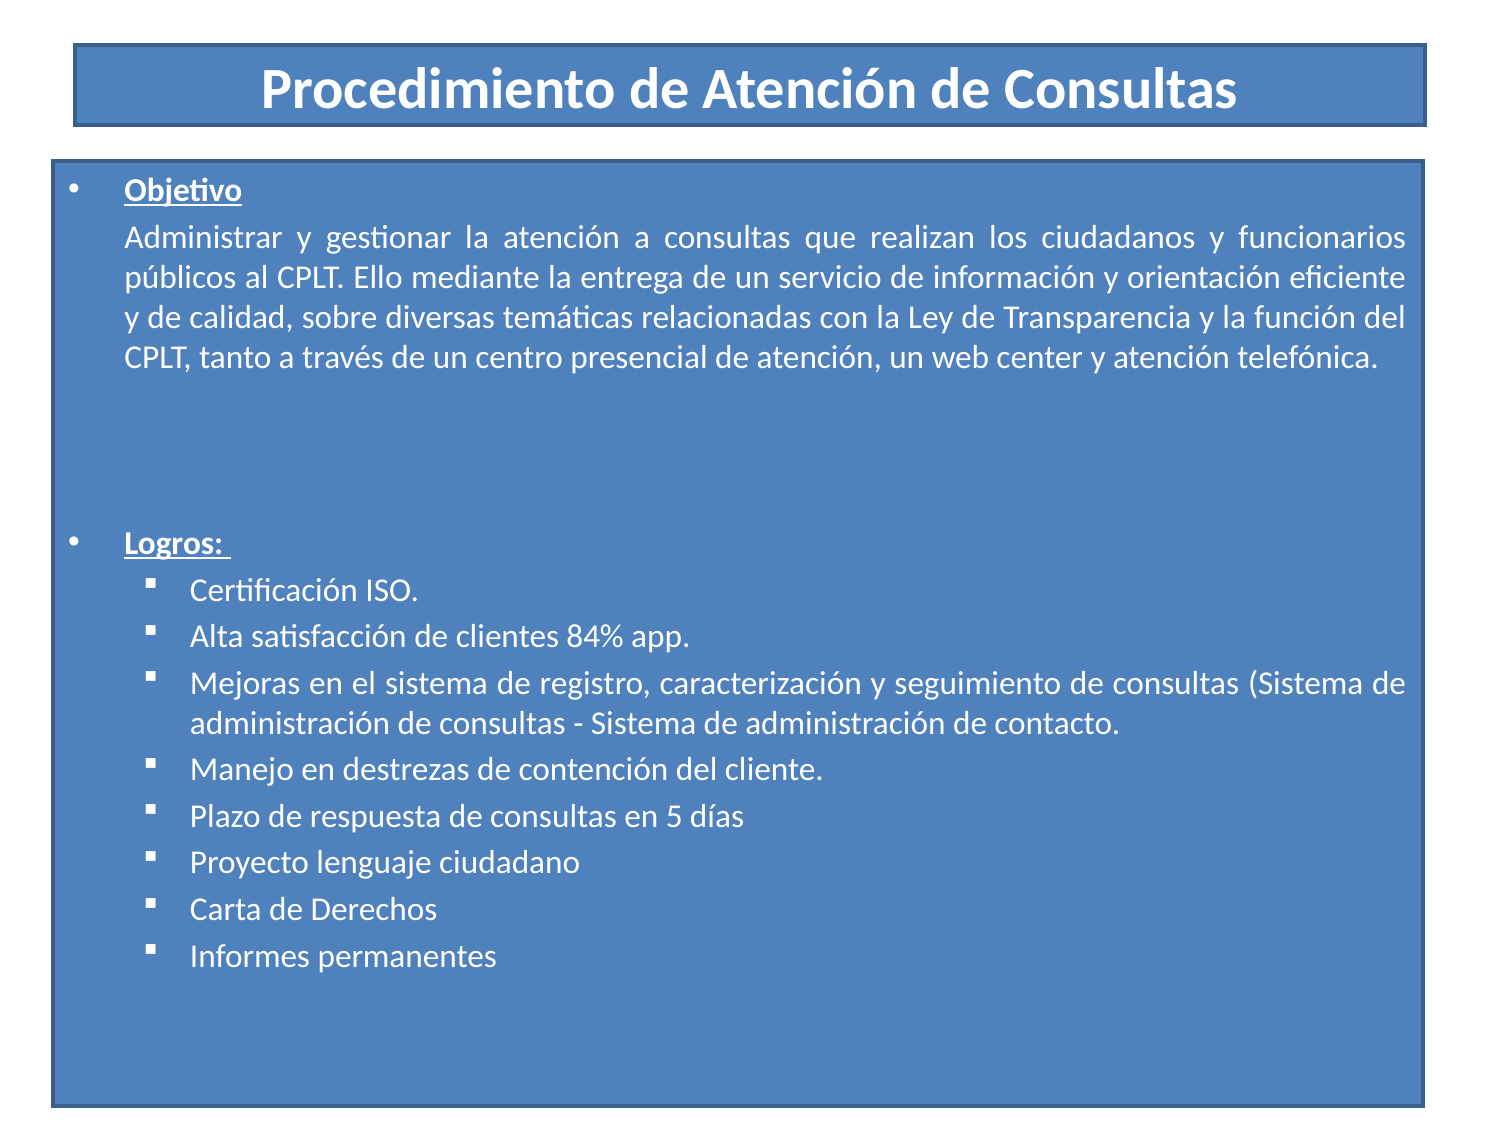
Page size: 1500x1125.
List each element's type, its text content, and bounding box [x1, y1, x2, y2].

list Objetivo Administrar y gestionar la atención a consultas que realizan los ciudadanos y funcionarios públicos al CPLT. Ello mediante la entrega de un servicio de información y orientación eficiente y de calidad, sobre diversas temáticas relacionadas con la Ley de Transparencia y la función del CPLT, tanto a través de un centro presencial de atención, un web center y atención telefónica. Logros: Certificación ISO. Alta satisfacción de clientes 84% app. Mejoras en el sistema de registro, caracterización y seguimiento de consultas (Sistema de administración de consultas - Sistema de administración de contacto. Manejo en destrezas de contención del cliente. Plazo de respuesta de consultas en 5 días Proyecto lenguaje ciudadano Carta de Derechos Informes permanentes [51, 159, 1425, 1108]
title Procedimiento de Atención de Consultas [73, 43, 1427, 127]
